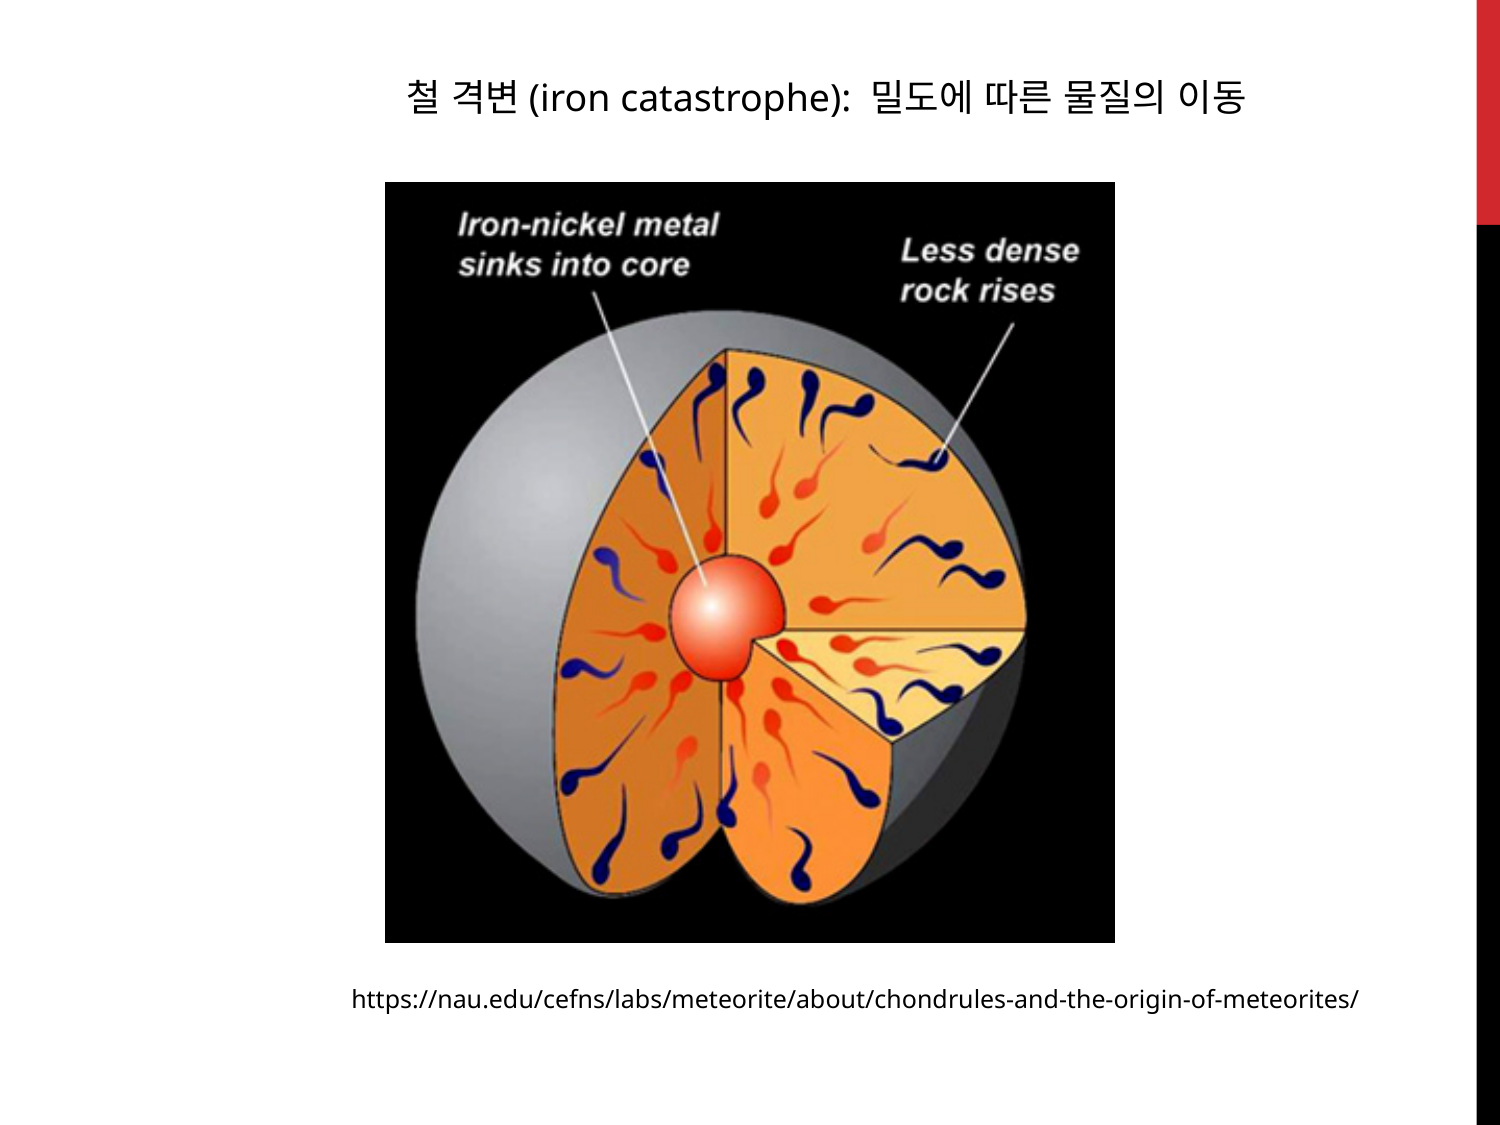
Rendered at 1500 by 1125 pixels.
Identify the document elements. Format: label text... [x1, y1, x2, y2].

picture [384, 181, 1116, 944]
text_box https://nau.edu/cefns/labs/meteorite/about/chondrules-and-the-origin-of-meteorites/ [336, 975, 1388, 1021]
text_box 철 격변(iron catastrophe): 밀도에 따른 물질의 이동 [391, 66, 1262, 127]
